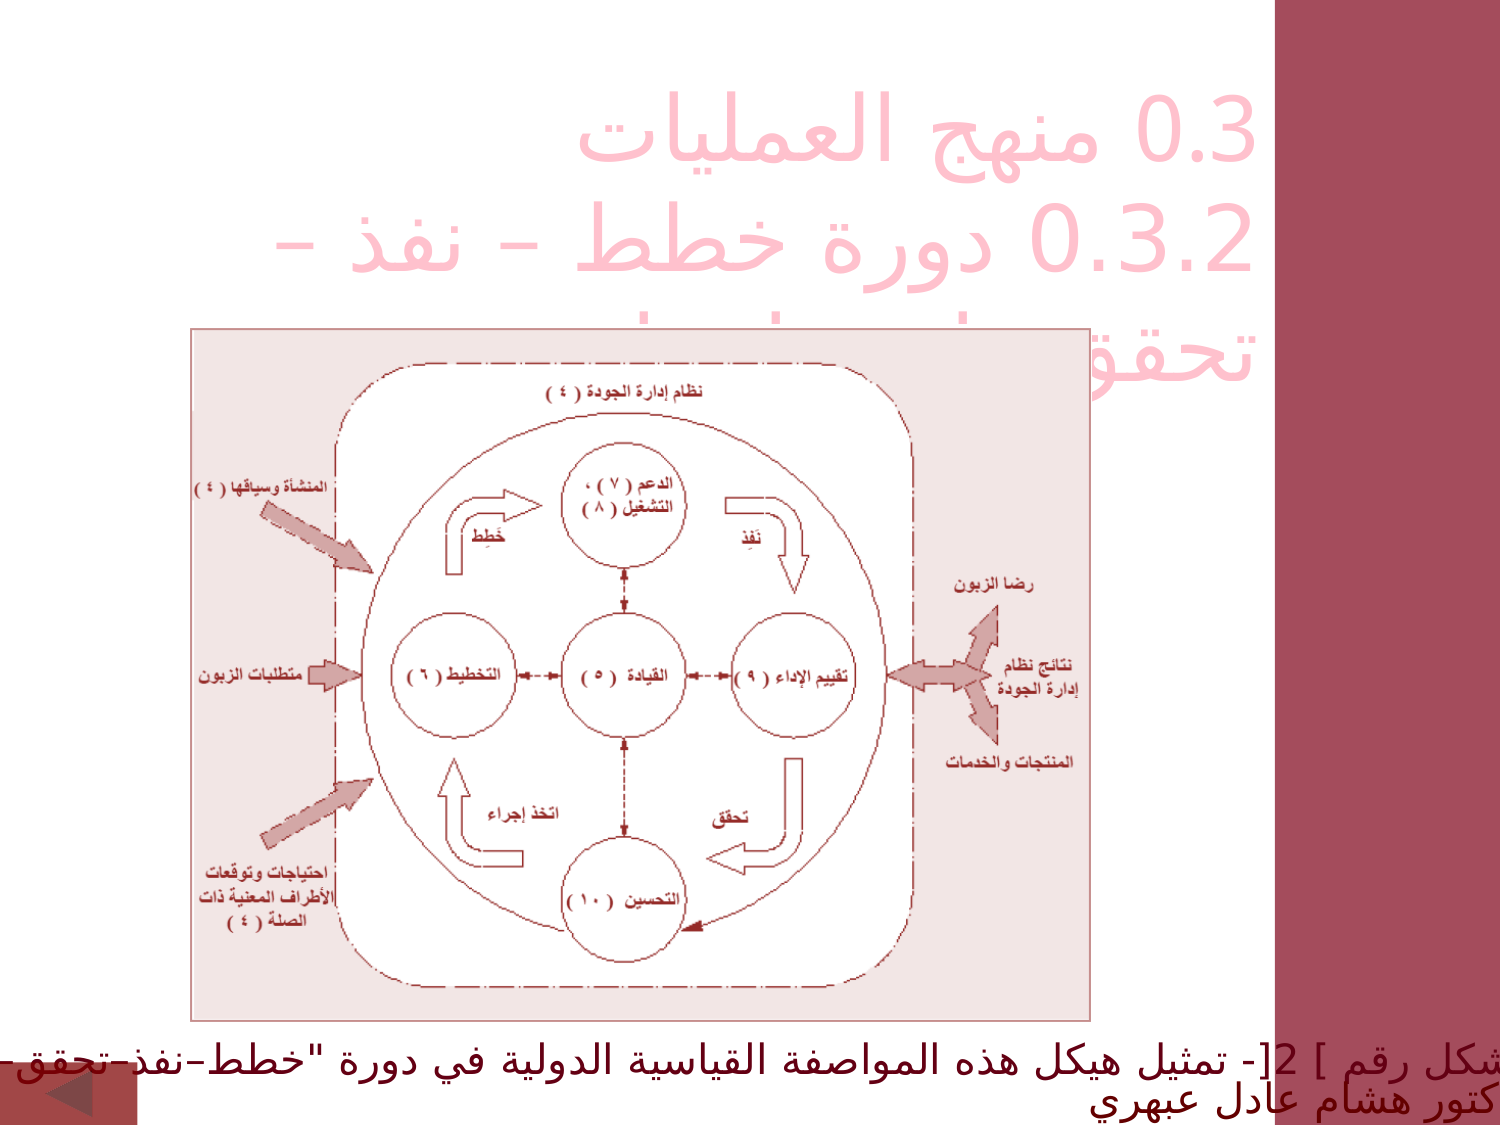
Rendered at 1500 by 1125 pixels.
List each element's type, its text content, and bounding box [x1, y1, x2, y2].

picture [187, 324, 1092, 1026]
text_box الشكل رقم ] 2[- تمثيل هيكل هذه المواصفة القياسية الدولية في دورة "خطط–نفذ–تحقق–اتخذ اجراء " [0, 1025, 1500, 1090]
text_box [0, 1060, 140, 1125]
text_box الدكتور هشام عادل عبهري [1073, 1064, 1500, 1125]
text_box 0.3 منهج العمليات 0.3.2 دورة خطط – نفذ – تحقق– اتخذ إجراء [0, 62, 1275, 408]
text_box [1273, 0, 1500, 1025]
